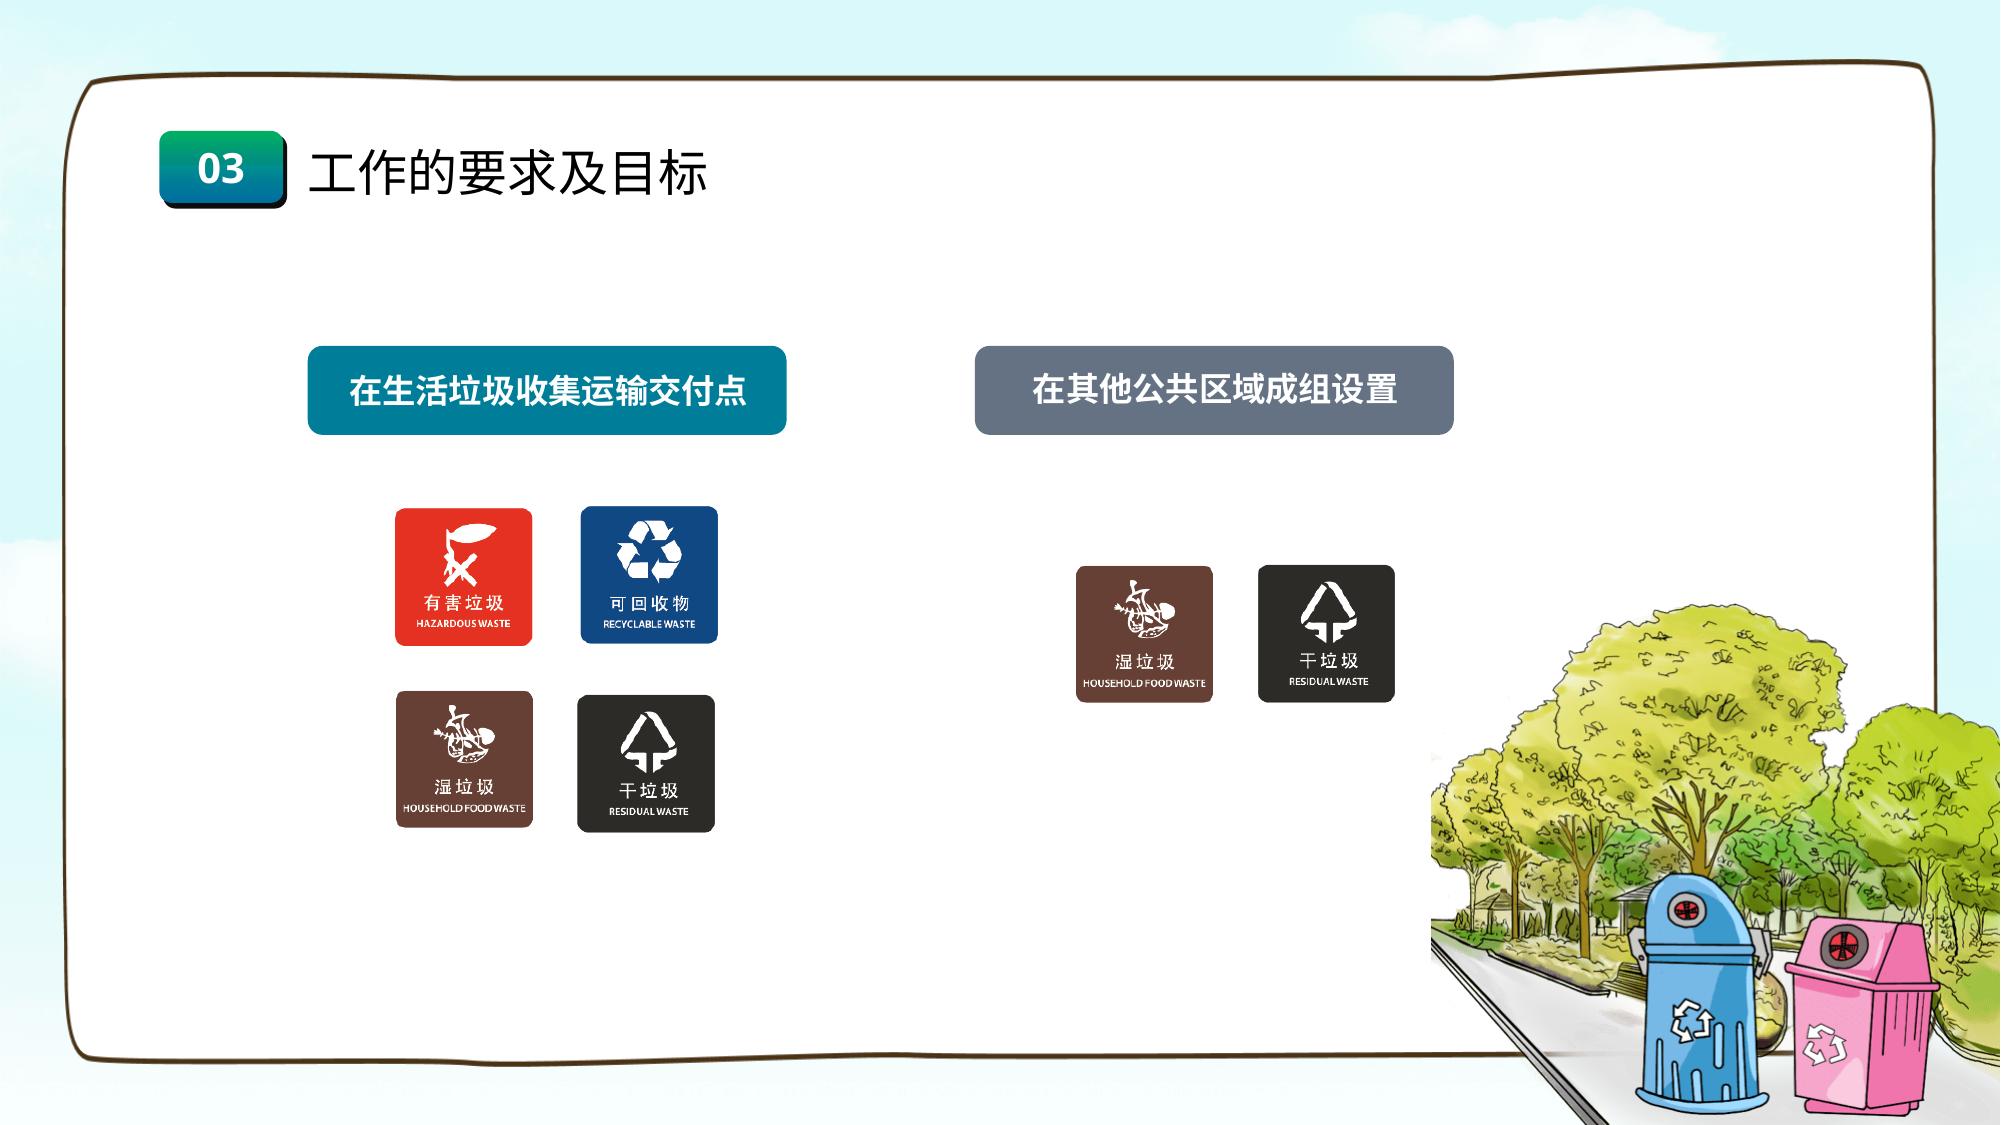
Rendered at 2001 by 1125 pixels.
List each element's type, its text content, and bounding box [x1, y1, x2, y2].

text_box 在生活垃圾收集运输交付点 [334, 362, 834, 418]
text_box 03 [159, 130, 284, 203]
picture [0, 0, 2001, 1125]
text_box [306, 344, 788, 436]
text_box 工作的要求及目标 [293, 133, 723, 209]
text_box 在其他公共区域成组设置 [1018, 361, 1518, 416]
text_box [1050, 542, 1458, 726]
text_box [973, 344, 1455, 436]
text_box [164, 137, 288, 209]
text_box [370, 486, 782, 856]
